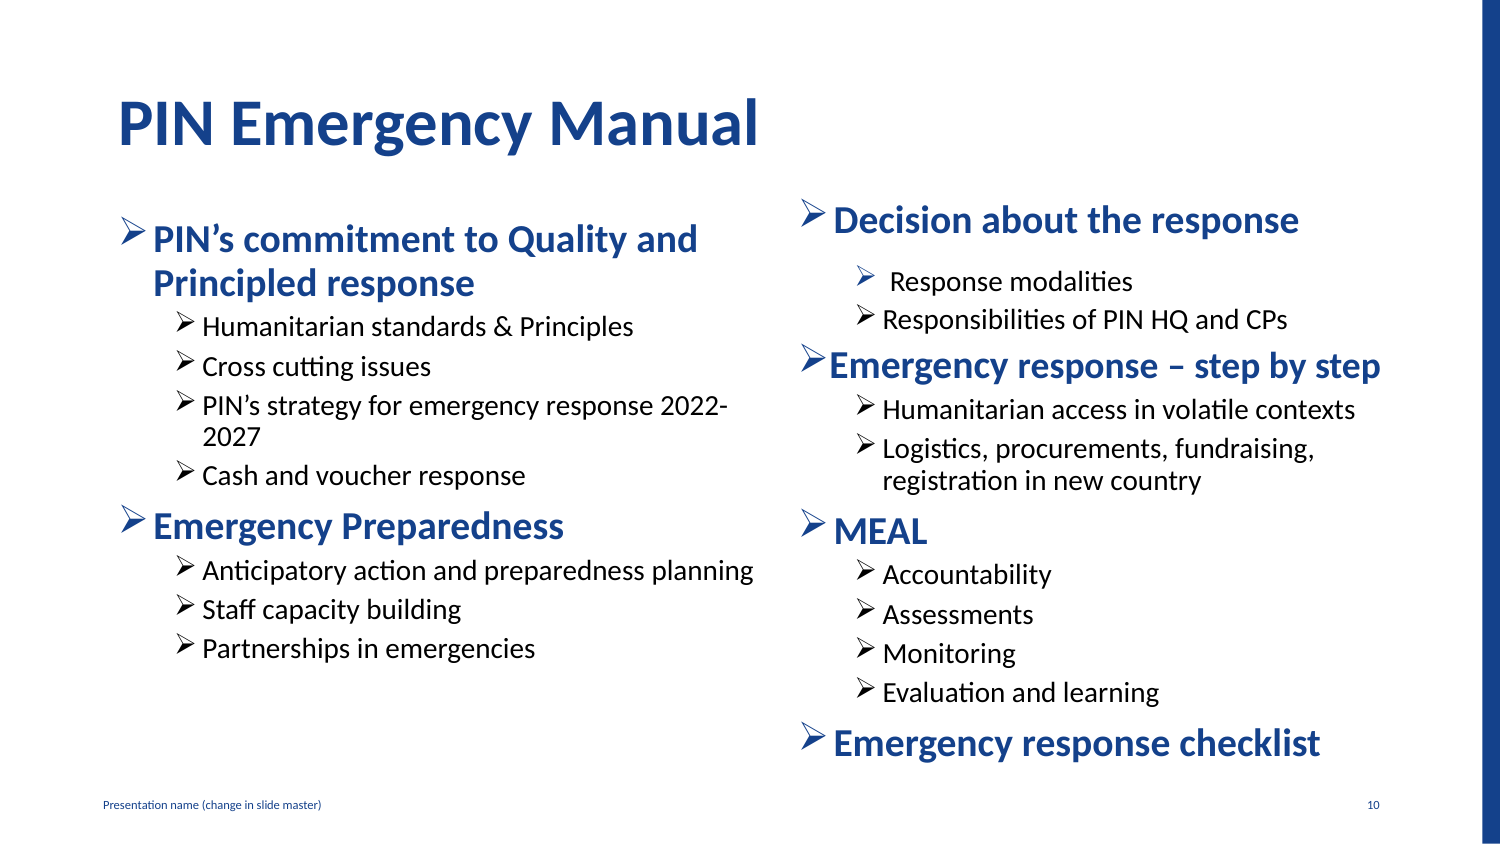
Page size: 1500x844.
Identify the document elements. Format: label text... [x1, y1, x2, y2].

text_box Decision about the response Response modalities Responsibilities of PIN HQ and CPs Emergency response – step by step Humanitarian access in volatile contexts Logistics, procurements, fundraising, registration in new country MEAL Accountability Assessments Monitoring Evaluation and learning Emergency response checklist [783, 95, 1466, 667]
text_box PIN’s commitment to Quality and Principled response Humanitarian standards & Principles Cross cutting issues PIN’s strategy for emergency response 2022-2027 Cash and voucher response Emergency Preparedness Anticipatory action and preparedness planning Staff capacity building Partnerships in emergencies [103, 153, 786, 748]
title PIN Emergency Manual [103, 44, 1397, 153]
